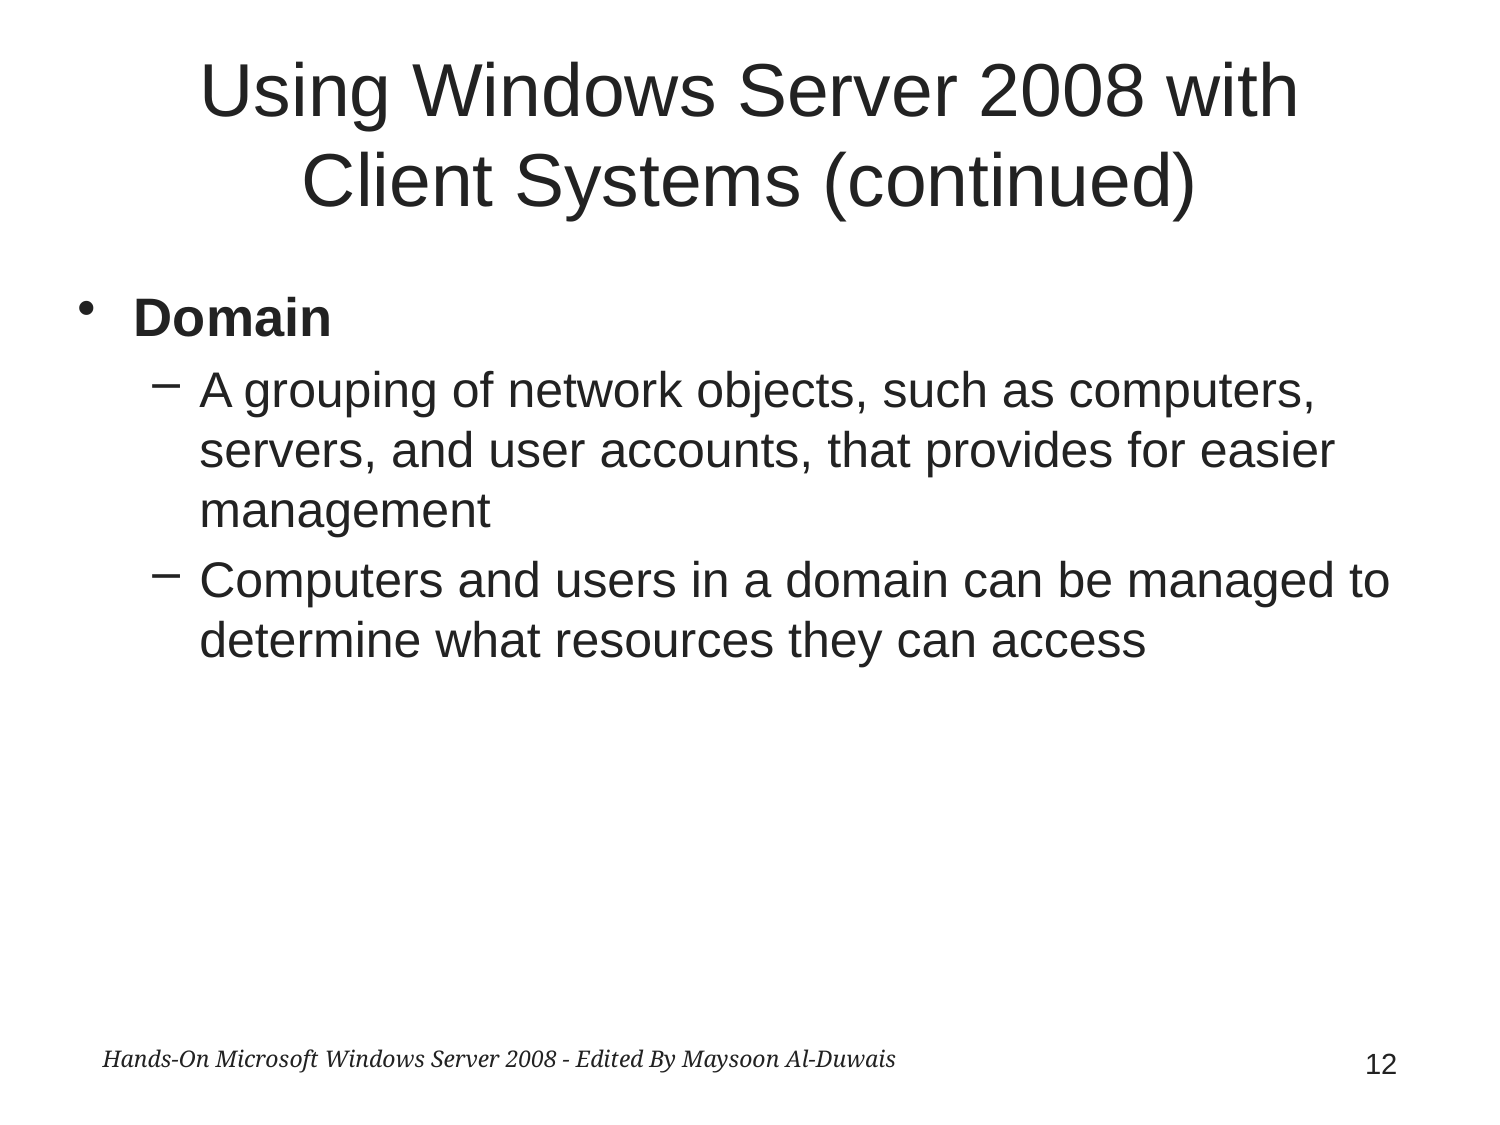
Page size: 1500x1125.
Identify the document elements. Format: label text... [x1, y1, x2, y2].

title Using Windows Server 2008 with Client Systems (continued) [87, 37, 1413, 226]
footer Hands-On Microsoft Windows Server 2008 - Edited By Maysoon Al-Duwais [87, 1037, 1051, 1101]
slide_number 12 [1074, 1037, 1413, 1101]
list Domain A grouping of network objects, such as computers, servers, and user accounts, that provides for easier management Computers and users in a domain can be managed to determine what resources they can access [62, 274, 1426, 1026]
